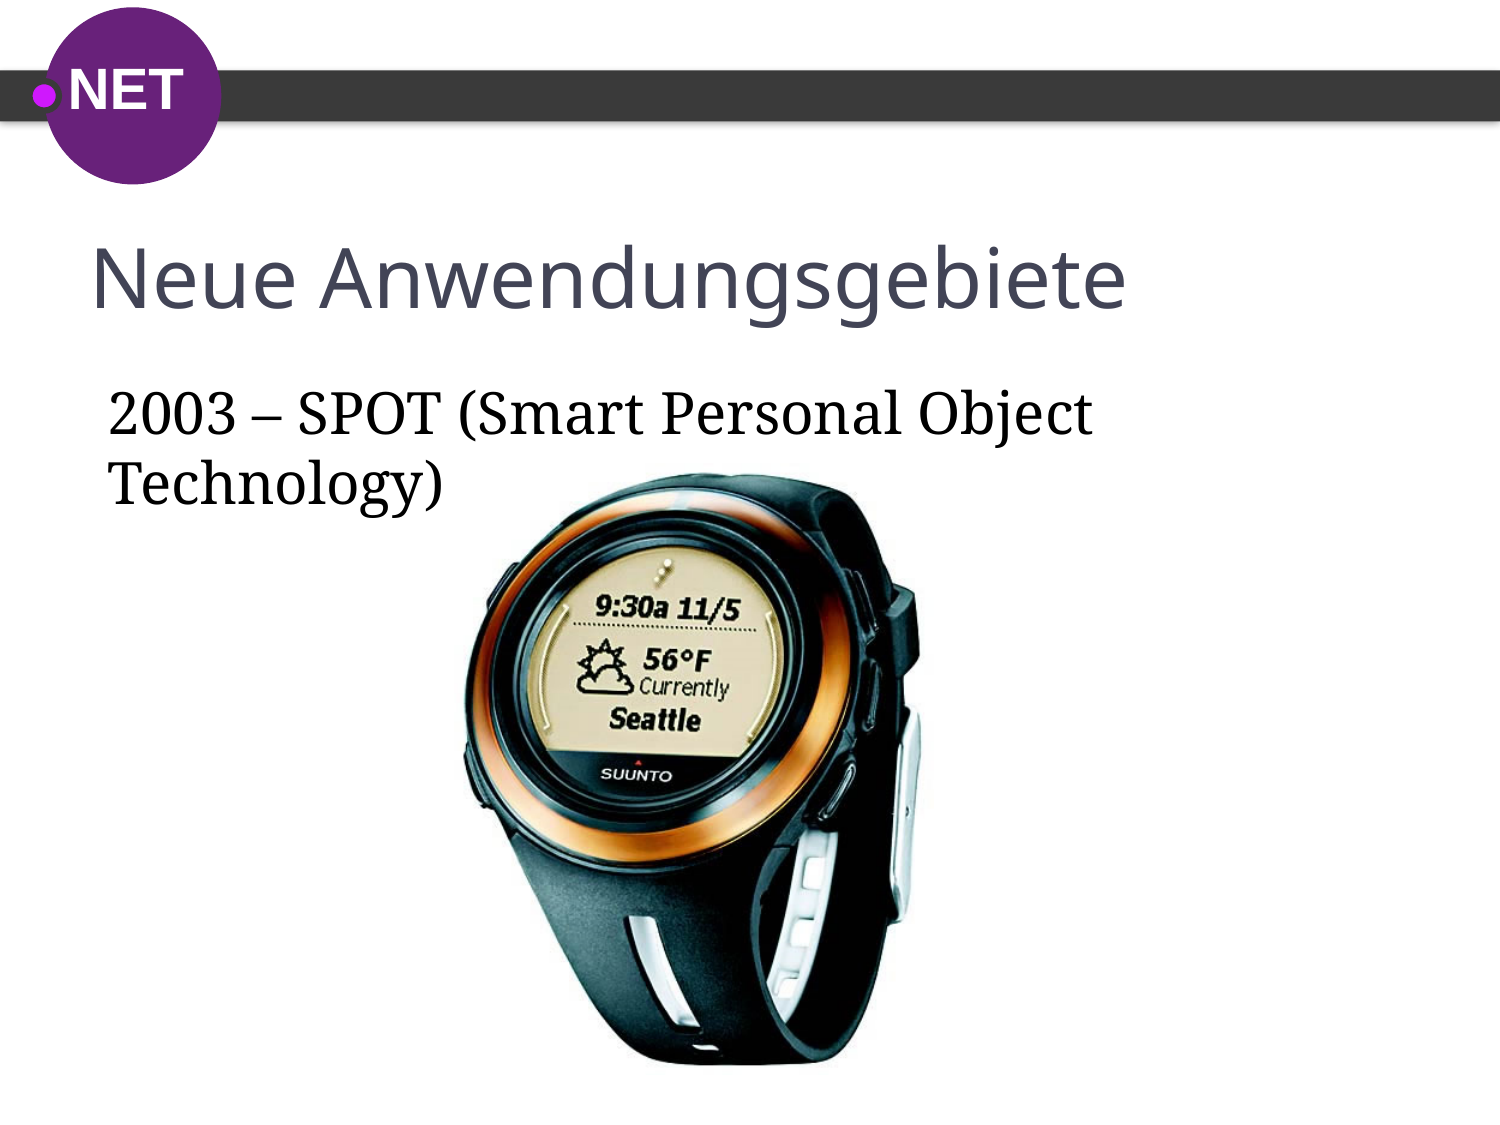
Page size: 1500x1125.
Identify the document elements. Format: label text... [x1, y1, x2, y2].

list 2003 – SPOT (Smart Personal Object Technology) [75, 368, 1425, 1079]
title Neue Anwendungsgebiete [75, 187, 1425, 363]
picture [454, 463, 935, 1075]
